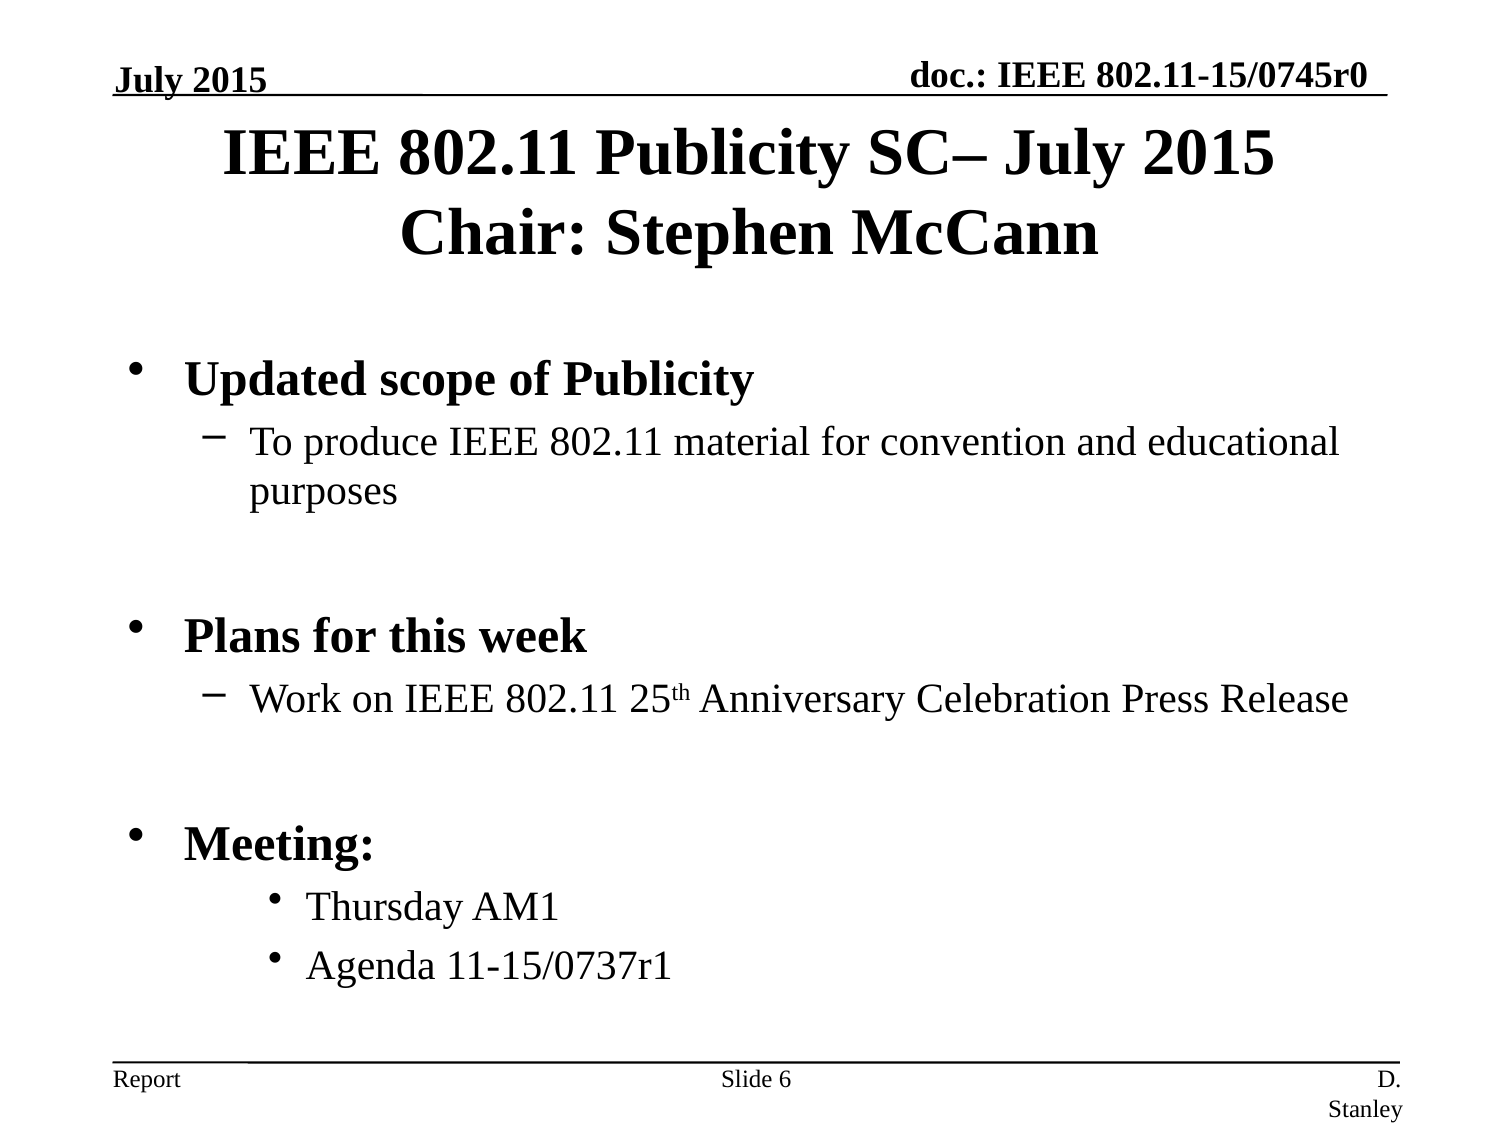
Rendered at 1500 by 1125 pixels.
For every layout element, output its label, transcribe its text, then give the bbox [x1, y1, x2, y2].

title IEEE 802.11 Publicity SC– July 2015 Chair: Stephen McCann [112, 99, 1388, 275]
slide_number Slide 6 [712, 1062, 800, 1093]
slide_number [114, 54, 374, 99]
footer D. Stanley, HP-Aruba Networks [1325, 1062, 1402, 1093]
list Updated scope of Publicity To produce IEEE 802.11 material for convention and educational purposes Plans for this week Work on IEEE 802.11 25th Anniversary Celebration Press Release Meeting: Thursday AM1 Agenda 11-15/0737r1 [112, 337, 1388, 988]
